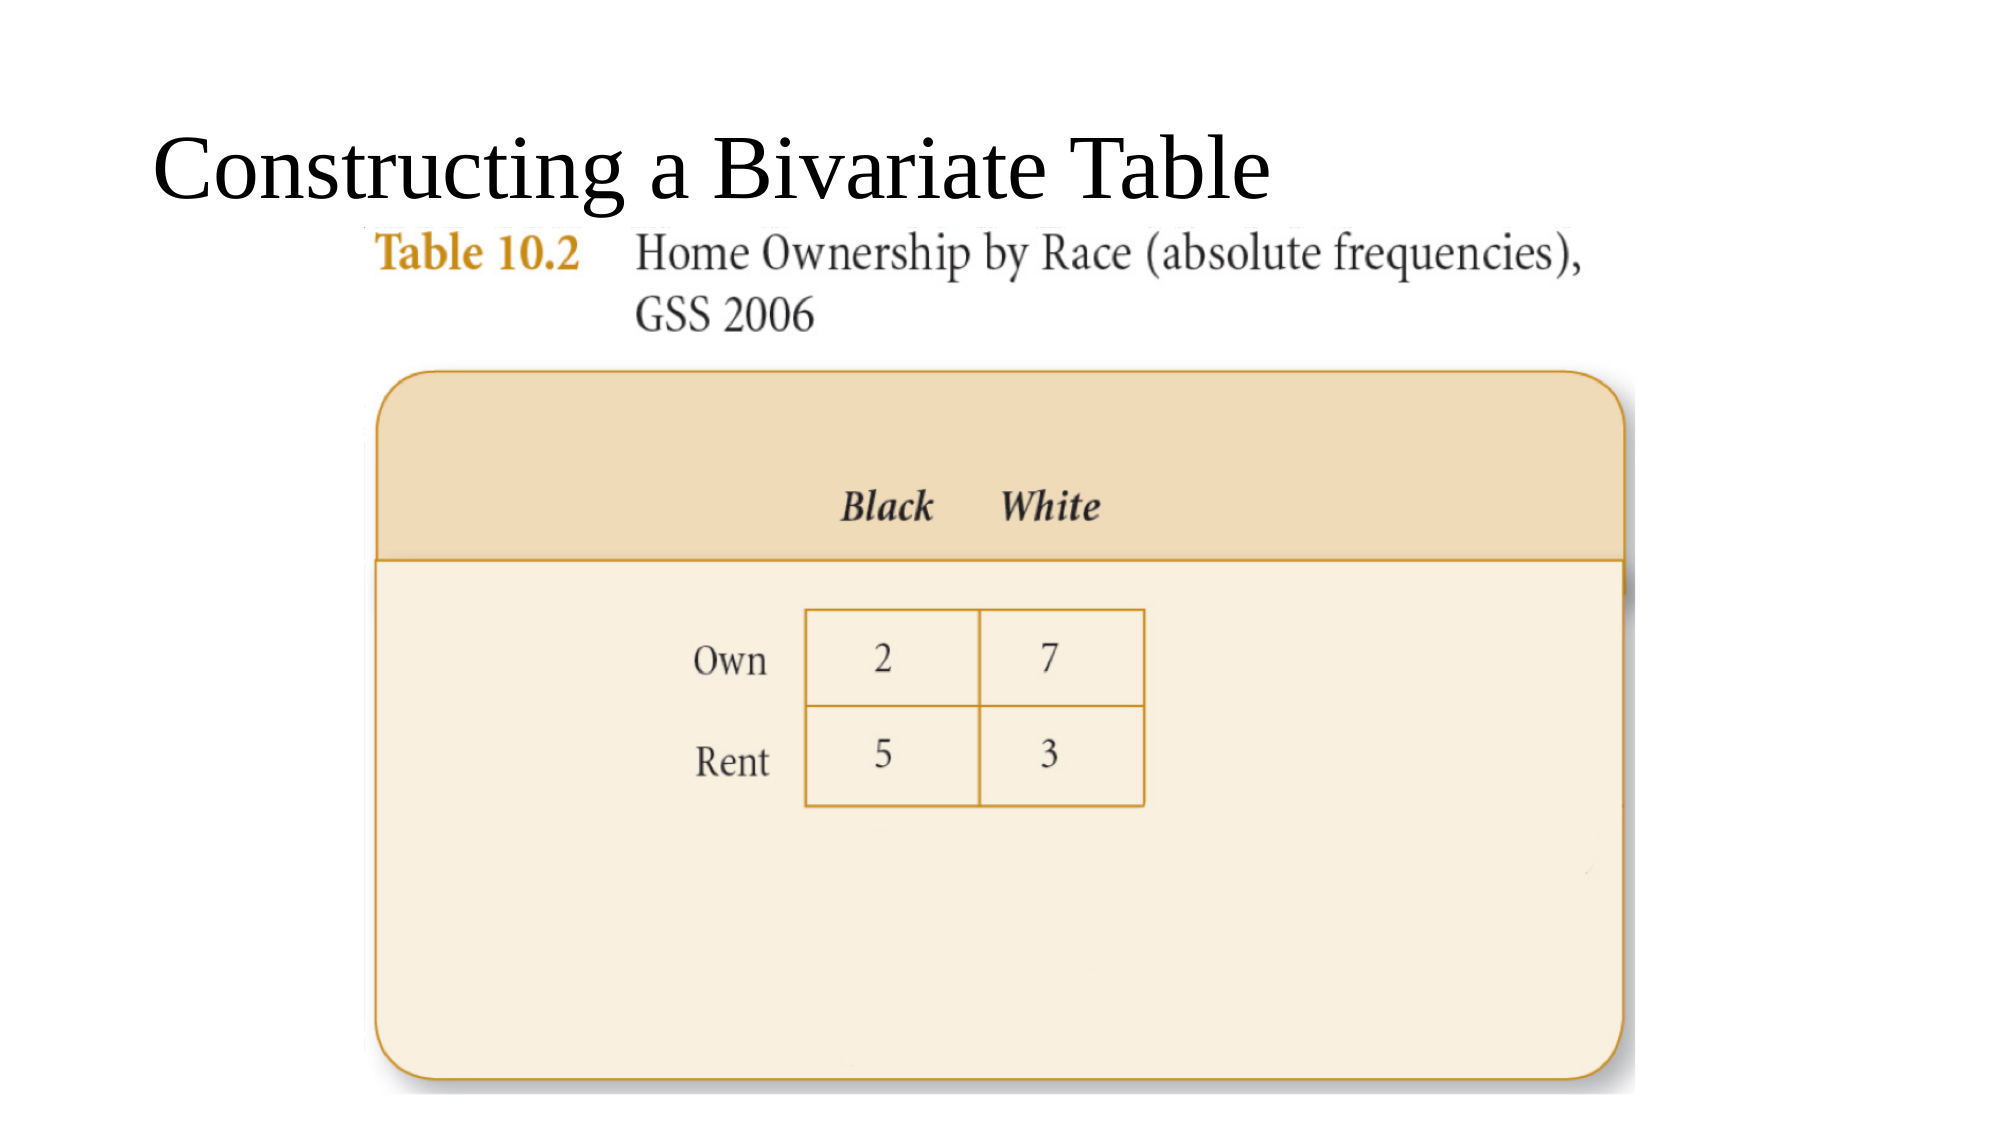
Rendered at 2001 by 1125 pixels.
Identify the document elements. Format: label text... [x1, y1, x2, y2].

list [364, 227, 1636, 1095]
title Constructing a Bivariate Table [137, 59, 1863, 278]
